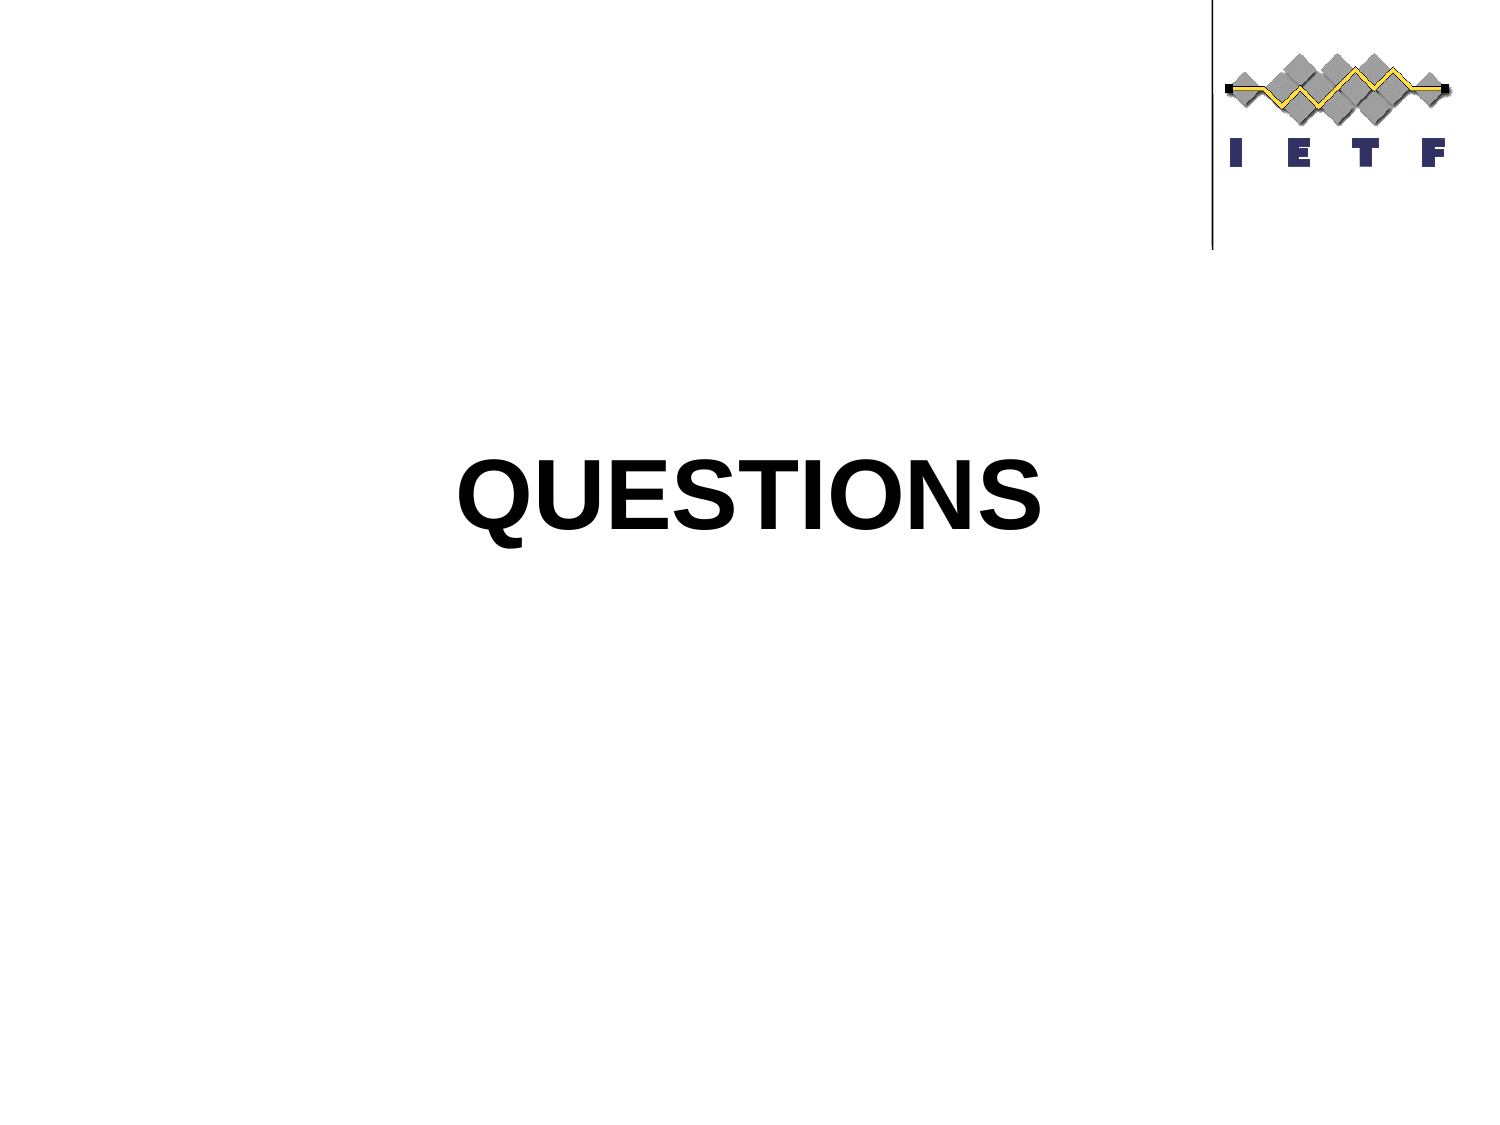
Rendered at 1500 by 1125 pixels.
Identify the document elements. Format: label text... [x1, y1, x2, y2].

picture [1212, 37, 1463, 181]
list QUESTIONS [74, 281, 1426, 1006]
